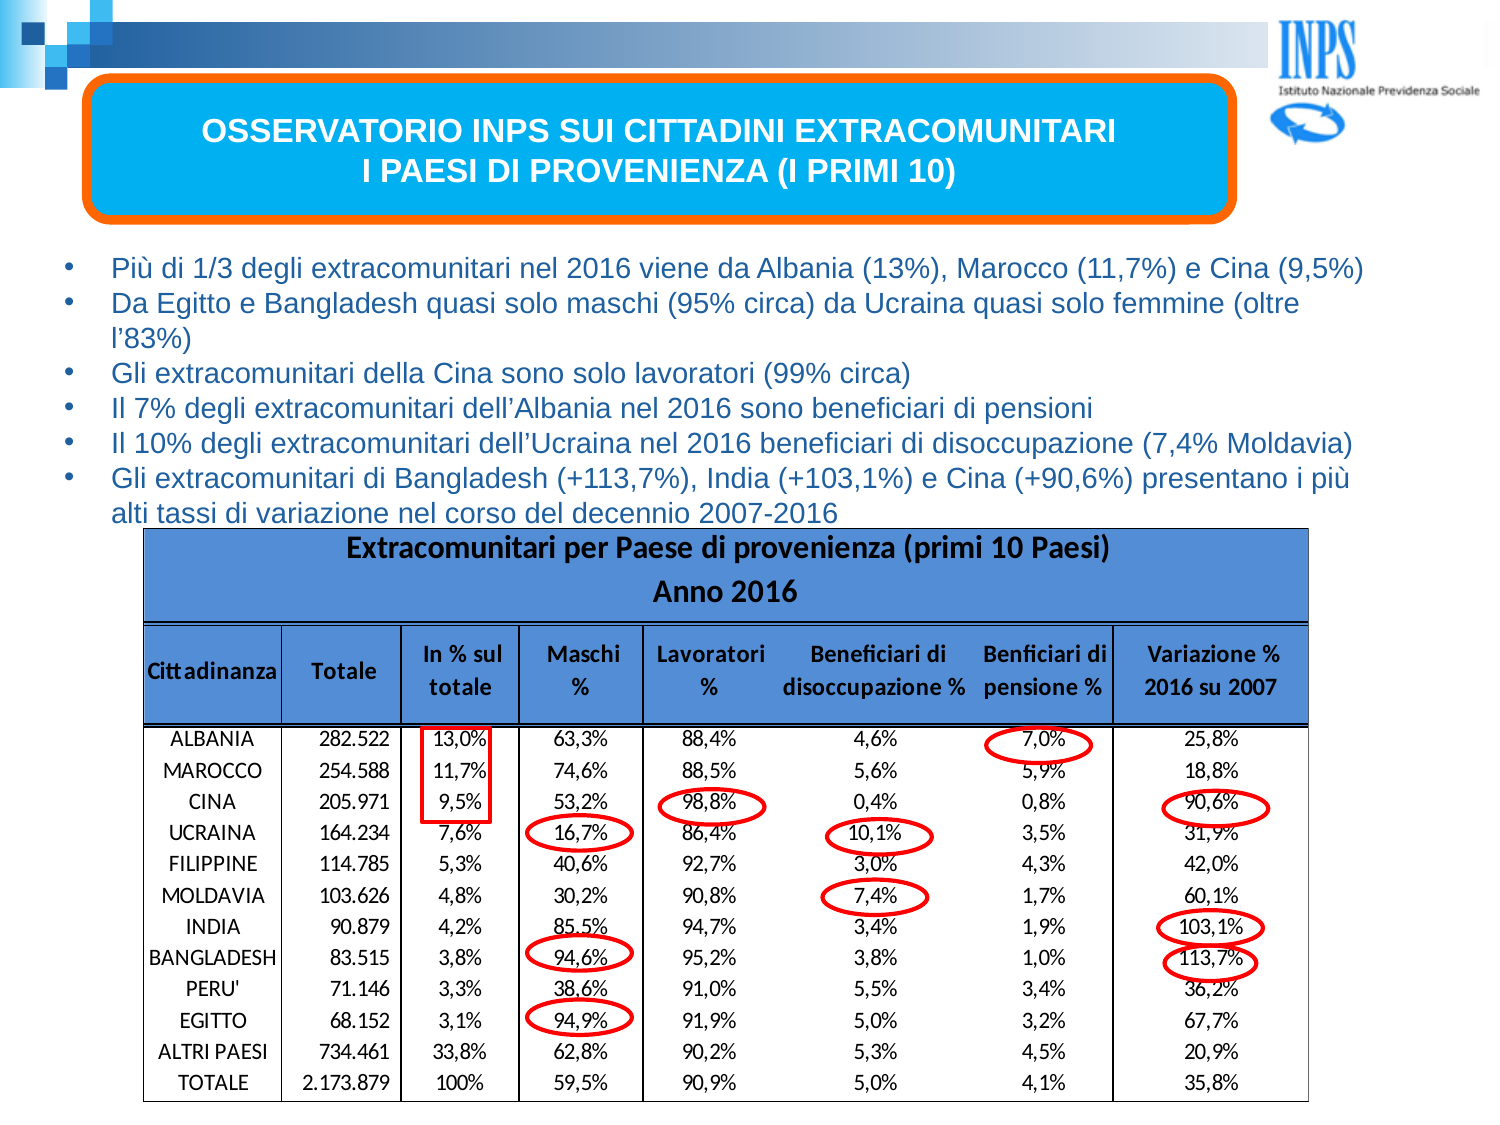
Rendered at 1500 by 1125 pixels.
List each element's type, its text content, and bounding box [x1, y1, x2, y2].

picture [1268, 19, 1483, 145]
text_box OSSERVATORIO INPS SUI CITTADINI EXTRACOMUNITARI I PAESI DI PROVENIENZA (I PRIMI 10) [84, 76, 1235, 222]
text_box Più di 1/3 degli extracomunitari nel 2016 viene da Albania (13%), Marocco (11,7%) e Cina (9,5%) Da Egitto e Bangladesh quasi solo maschi (95% circa) da Ucraina quasi solo femmine (oltre l’83%) Gli extracomunitari della Cina sono solo lavoratori (99% circa) Il 7% degli extracomunitari dell’Albania nel 2016 sono beneficiari di pensioni Il 10% degli extracomunitari dell’Ucraina nel 2016 beneficiari di disoccupazione (7,4% Moldavia) Gli extracomunitari di Bangladesh (+113,7%), India (+103,1%) e Cina (+90,6%) presentano i più alti tassi di variazione nel corso del decennio 2007-2016 [0, 241, 1400, 572]
picture [142, 527, 1311, 1104]
text_box [86, 231, 1457, 367]
